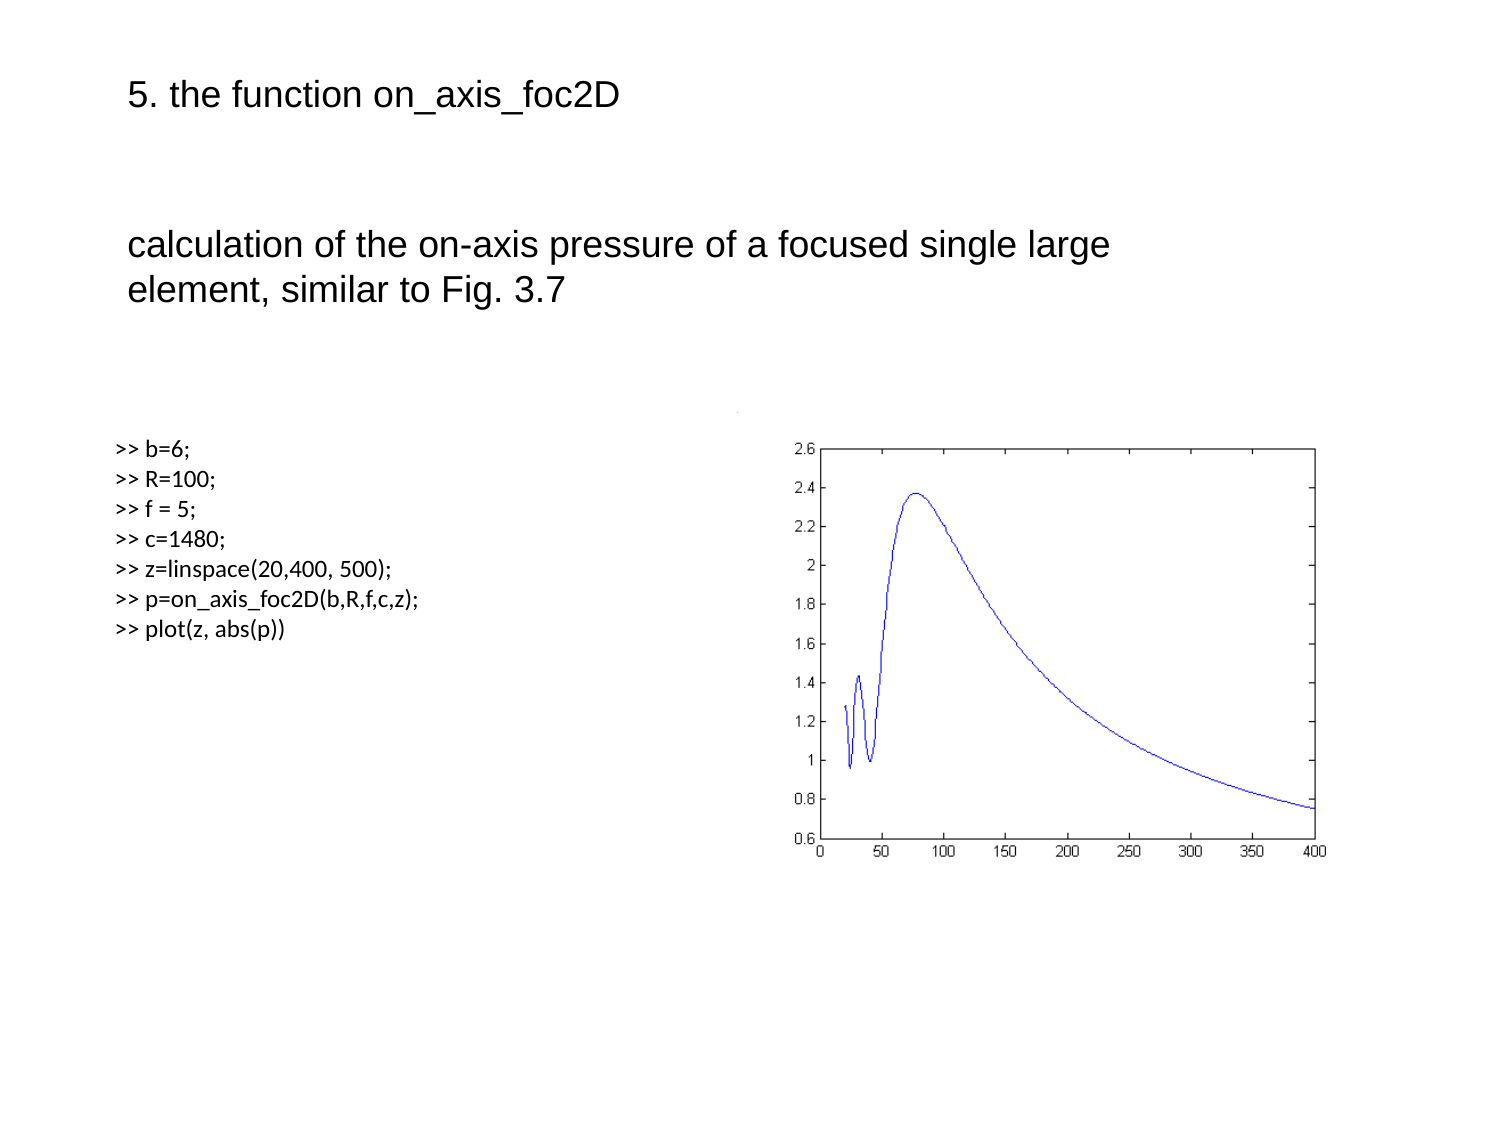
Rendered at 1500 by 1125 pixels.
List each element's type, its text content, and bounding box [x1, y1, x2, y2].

picture [737, 412, 1376, 891]
text_box calculation of the on-axis pressure of a focused single large element, similar to Fig. 3.7 [112, 212, 1266, 318]
text_box >> b=6; >> R=100; >> f = 5; >> c=1480; >> z=linspace(20,400, 500); >> p=on_axis_foc2D(b,R,f,c,z); >> plot(z, abs(p)) [99, 425, 732, 650]
text_box 5. the function on_axis_foc2D [113, 62, 636, 123]
